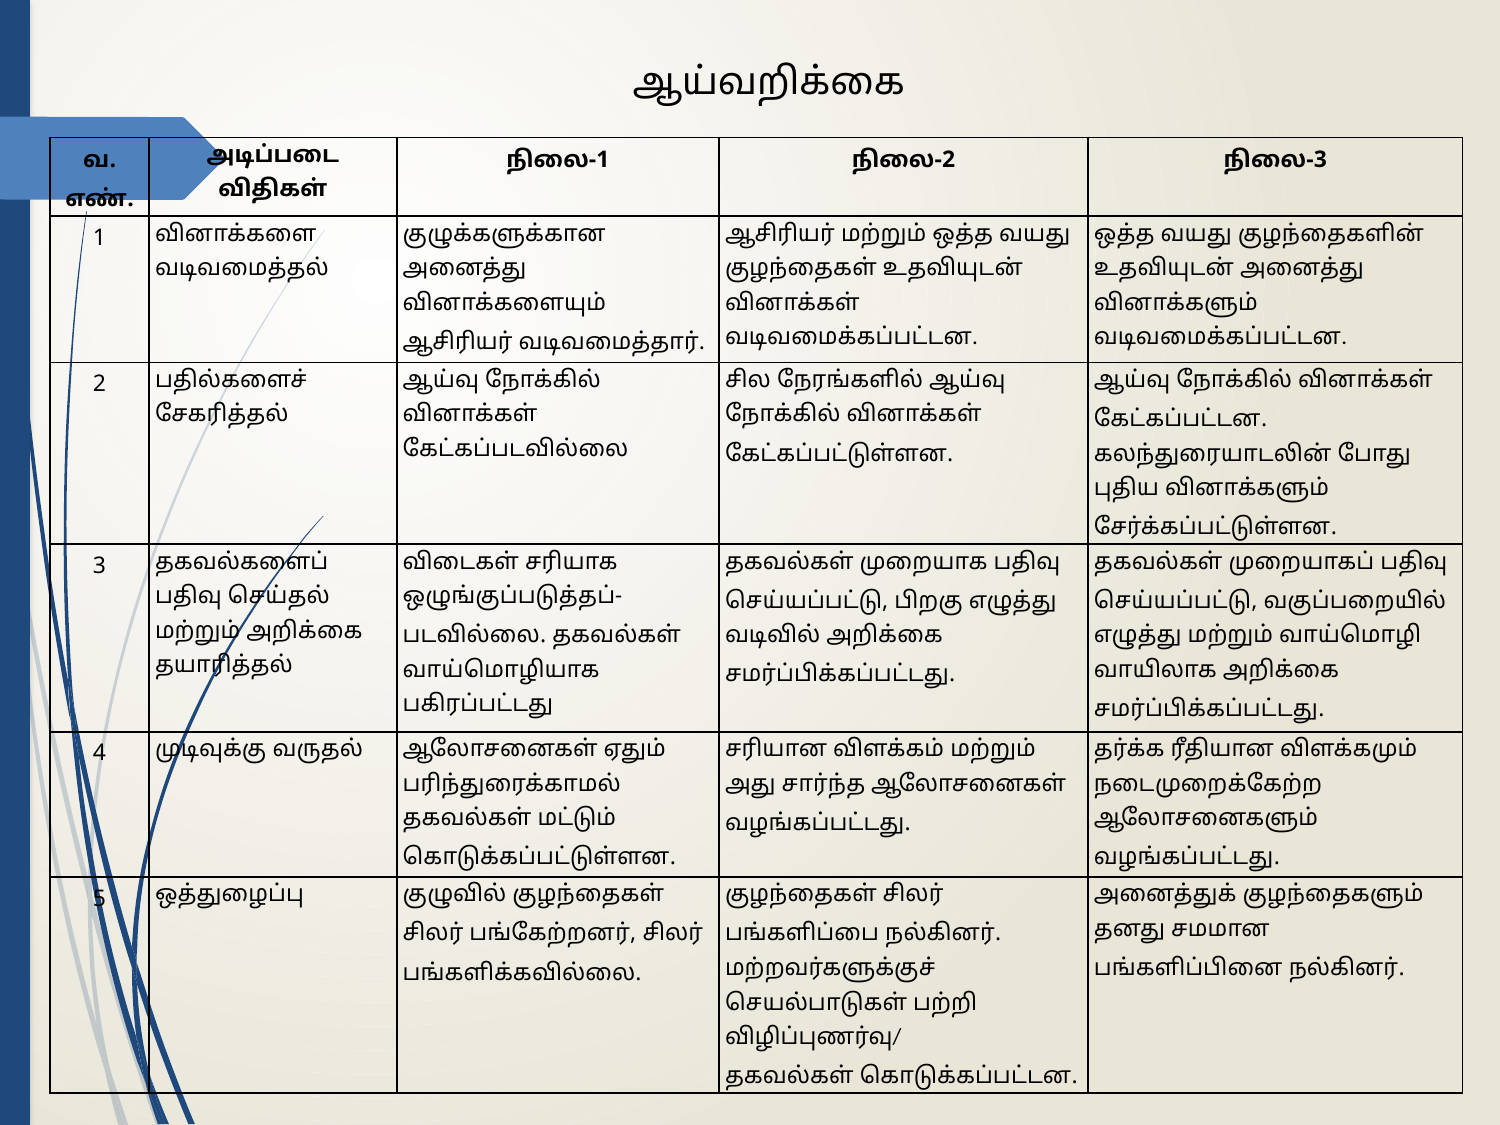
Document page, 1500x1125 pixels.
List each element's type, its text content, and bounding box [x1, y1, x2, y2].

table_cell 1 [51, 217, 148, 362]
table_cell 5 [51, 878, 148, 1092]
table_cell முடிவுக்கு வருதல் [150, 733, 396, 876]
table_cell சில நேரங்களில் ஆய்வு நோக்கில் வினாக்கள் கேட்கப்பட்டுள்ளன. [720, 363, 1087, 543]
table_cell 2 [51, 363, 148, 543]
text_box ஆய்வறிக்கை [525, 49, 1013, 110]
table_cell ஆலோசனைகள் ஏதும் பரிந்துரைக்காமல் தகவல்கள் மட்டும் கொடுக்கப்பட்டுள்ளன. [398, 733, 718, 876]
table_cell விடைகள் சரியாக ஒழுங்குப்படுத்தப்-படவில்லை. தகவல்கள் வாய்மொழியாக பகிரப்பட்டது [398, 545, 718, 731]
table_header நிலை-1 [398, 138, 718, 215]
table_cell ஆய்வு நோக்கில் வினாக்கள் கேட்கப்பட்டன. கலந்துரையாடலின் போது புதிய வினாக்களும் சேர்க்கப்பட்டுள்ளன. [1089, 363, 1462, 543]
table_cell ஒத்த வயது குழந்தைகளின் உதவியுடன் அனைத்து வினாக்களும் வடிவமைக்கப்பட்டன. [1089, 217, 1462, 362]
table_cell பதில்களைச் சேகரித்தல் [150, 363, 396, 543]
table_cell தகவல்கள் முறையாகப் பதிவு செய்யப்பட்டு, வகுப்பறையில் எழுத்து மற்றும் வாய்மொழி வாயிலாக அறிக்கை சமர்ப்பிக்கப்பட்டது. [1089, 545, 1462, 731]
table_cell சரியான விளக்கம் மற்றும் அது சார்ந்த ஆலோசனைகள் வழங்கப்பட்டது. [720, 733, 1087, 876]
table_cell ஒத்துழைப்பு [150, 878, 396, 1092]
table_cell ஆசிரியர் மற்றும் ஒத்த வயது குழந்தைகள் உதவியுடன் வினாக்கள் வடிவமைக்கப்பட்டன. [720, 217, 1087, 362]
table_cell குழுவில் குழந்தைகள் சிலர் பங்கேற்றனர், சிலர் பங்களிக்கவில்லை. [398, 878, 718, 1092]
table_cell தர்க்க ரீதியான விளக்கமும் நடைமுறைக்கேற்ற ஆலோசனைகளும் வழங்கப்பட்டது. [1089, 733, 1462, 876]
table_cell குழுக்களுக்கான அனைத்து வினாக்களையும் ஆசிரியர் வடிவமைத்தார். [398, 217, 718, 362]
table_cell வினாக்களை வடிவமைத்தல் [150, 217, 396, 362]
table_header அடிப்படை விதிகள் [150, 138, 396, 215]
table_cell 3 [51, 545, 148, 731]
table_cell குழந்தைகள் சிலர் பங்களிப்பை நல்கினர். மற்றவர்களுக்குச் செயல்பாடுகள் பற்றி விழிப்புணர்வு/ தகவல்கள் கொடுக்கப்பட்டன. [720, 878, 1087, 1092]
table_header வ. எண். [51, 138, 148, 215]
table_cell அனைத்துக் குழந்தைகளும் தனது சமமான பங்களிப்பினை நல்கினர். [1089, 878, 1462, 1092]
table_cell 4 [51, 733, 148, 876]
table_header நிலை-3 [1089, 138, 1462, 215]
table_cell ஆய்வு நோக்கில் வினாக்கள் கேட்கப்படவில்லை [398, 363, 718, 543]
table_cell தகவல்கள் முறையாக பதிவு செய்யப்பட்டு, பிறகு எழுத்து வடிவில் அறிக்கை சமர்ப்பிக்கப்பட்டது. [720, 545, 1087, 731]
table_header நிலை-2 [720, 138, 1087, 215]
table_cell தகவல்களைப் பதிவு செய்தல் மற்றும் அறிக்கை தயாரித்தல் [150, 545, 396, 731]
